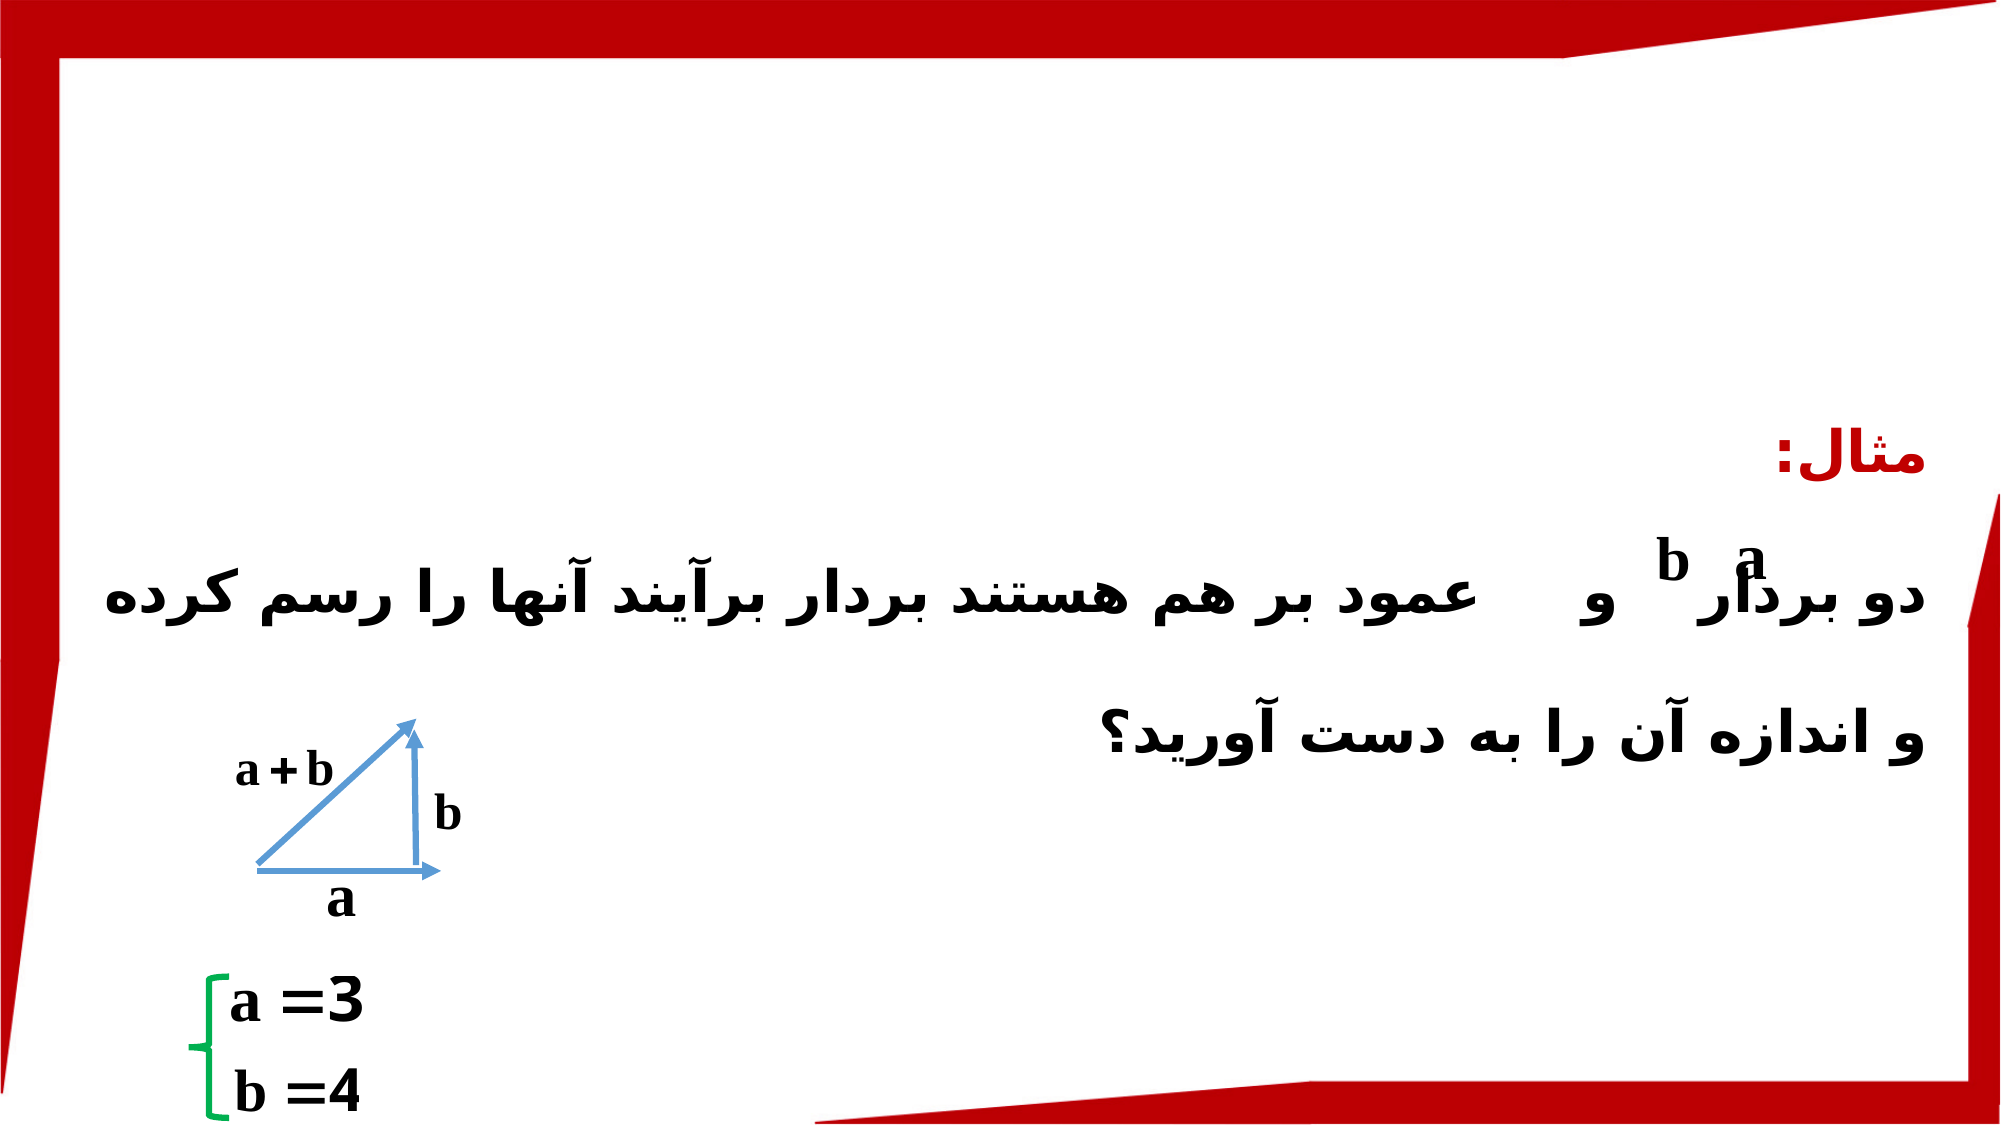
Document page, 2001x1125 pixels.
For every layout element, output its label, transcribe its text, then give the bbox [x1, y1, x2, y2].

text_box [234, 732, 337, 790]
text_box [257, 718, 417, 865]
text_box [188, 976, 230, 1119]
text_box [229, 976, 365, 1029]
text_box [1734, 544, 1771, 586]
text_box مثال: دو بردار و عمود بر هم هستند بردار برآیند آنها را رسم کرده و اندازه آن را به دست آورید؟ [44, 336, 1944, 772]
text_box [234, 1066, 359, 1119]
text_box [1655, 534, 1694, 586]
picture [0, 0, 2001, 1125]
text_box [433, 791, 465, 834]
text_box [326, 883, 360, 923]
